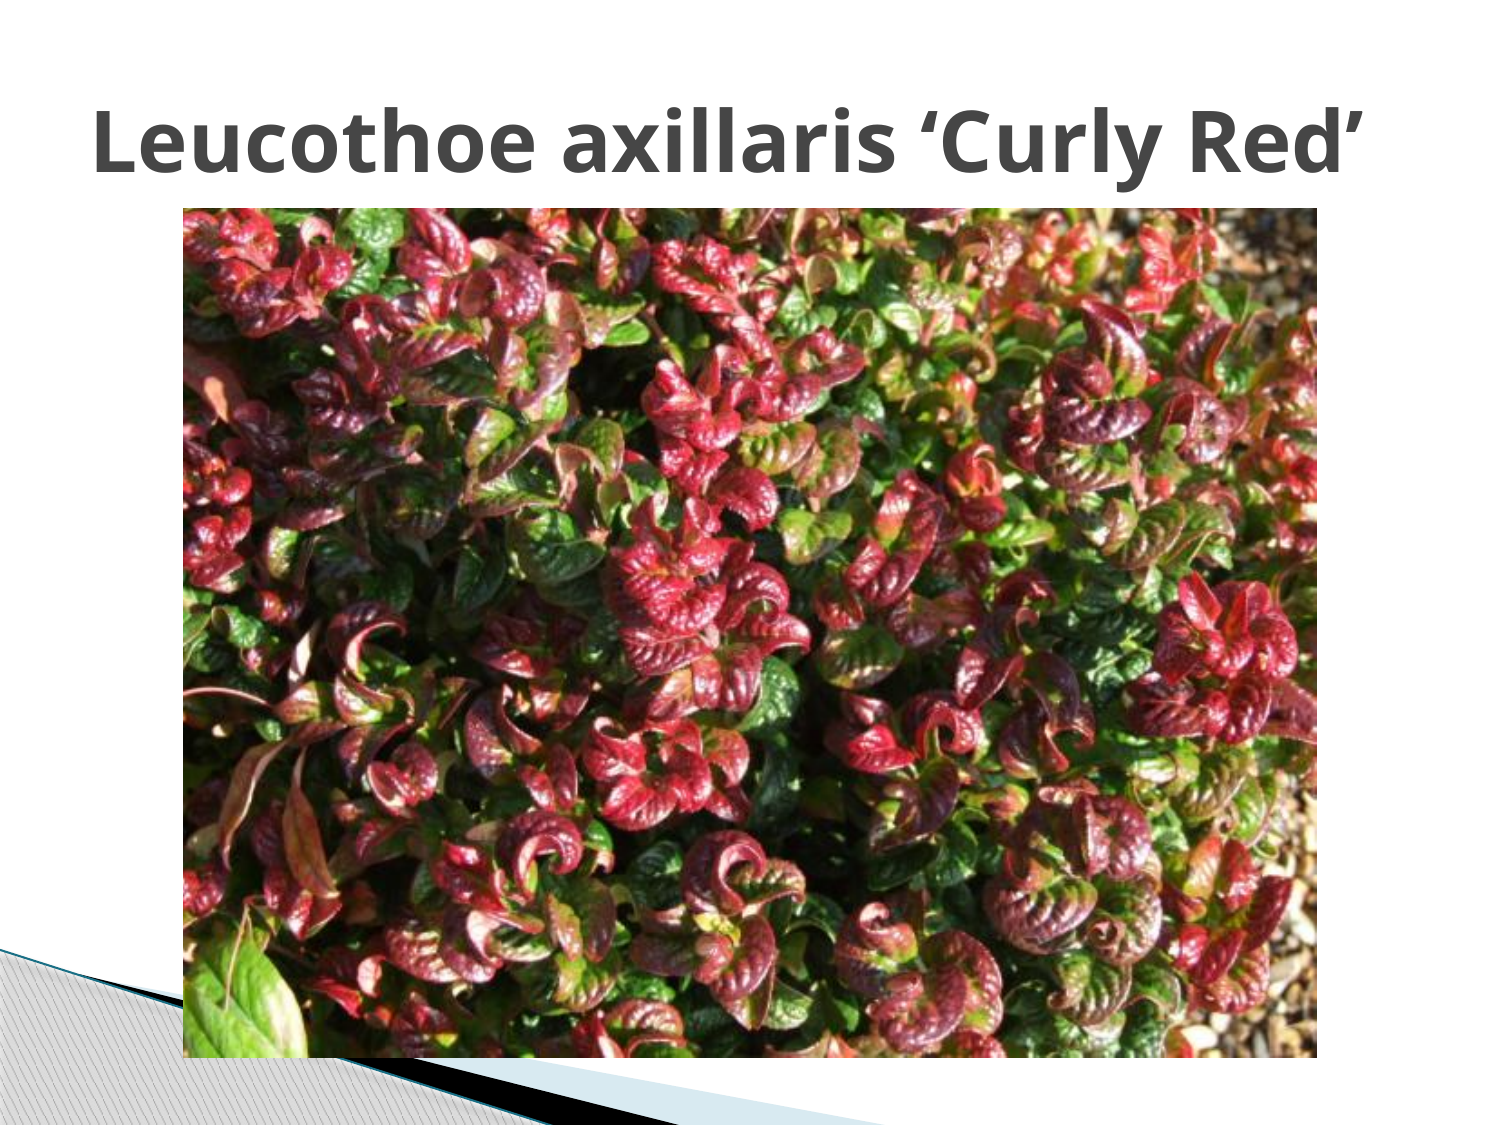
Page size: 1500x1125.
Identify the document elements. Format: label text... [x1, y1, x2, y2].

picture [182, 207, 1318, 1058]
title Leucothoe axillaris ‘Curly Red’ [75, 45, 1425, 233]
